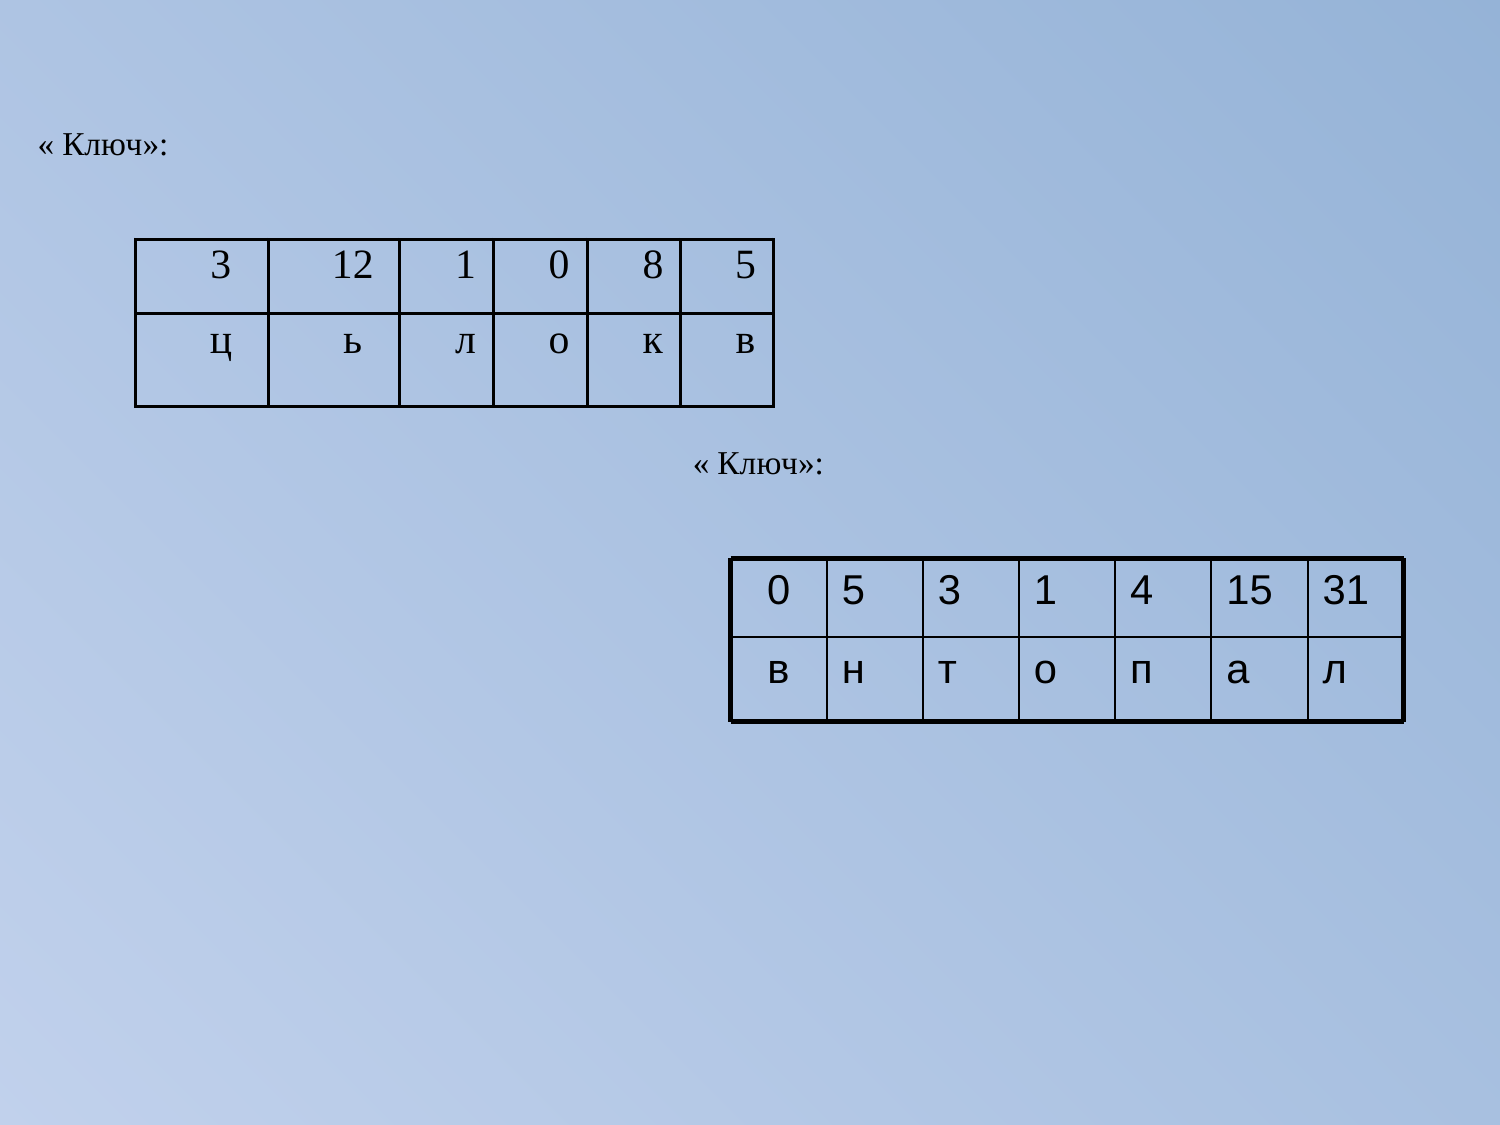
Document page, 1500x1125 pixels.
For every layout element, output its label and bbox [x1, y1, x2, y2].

picture [0, 125, 1123, 409]
picture [655, 444, 1500, 752]
